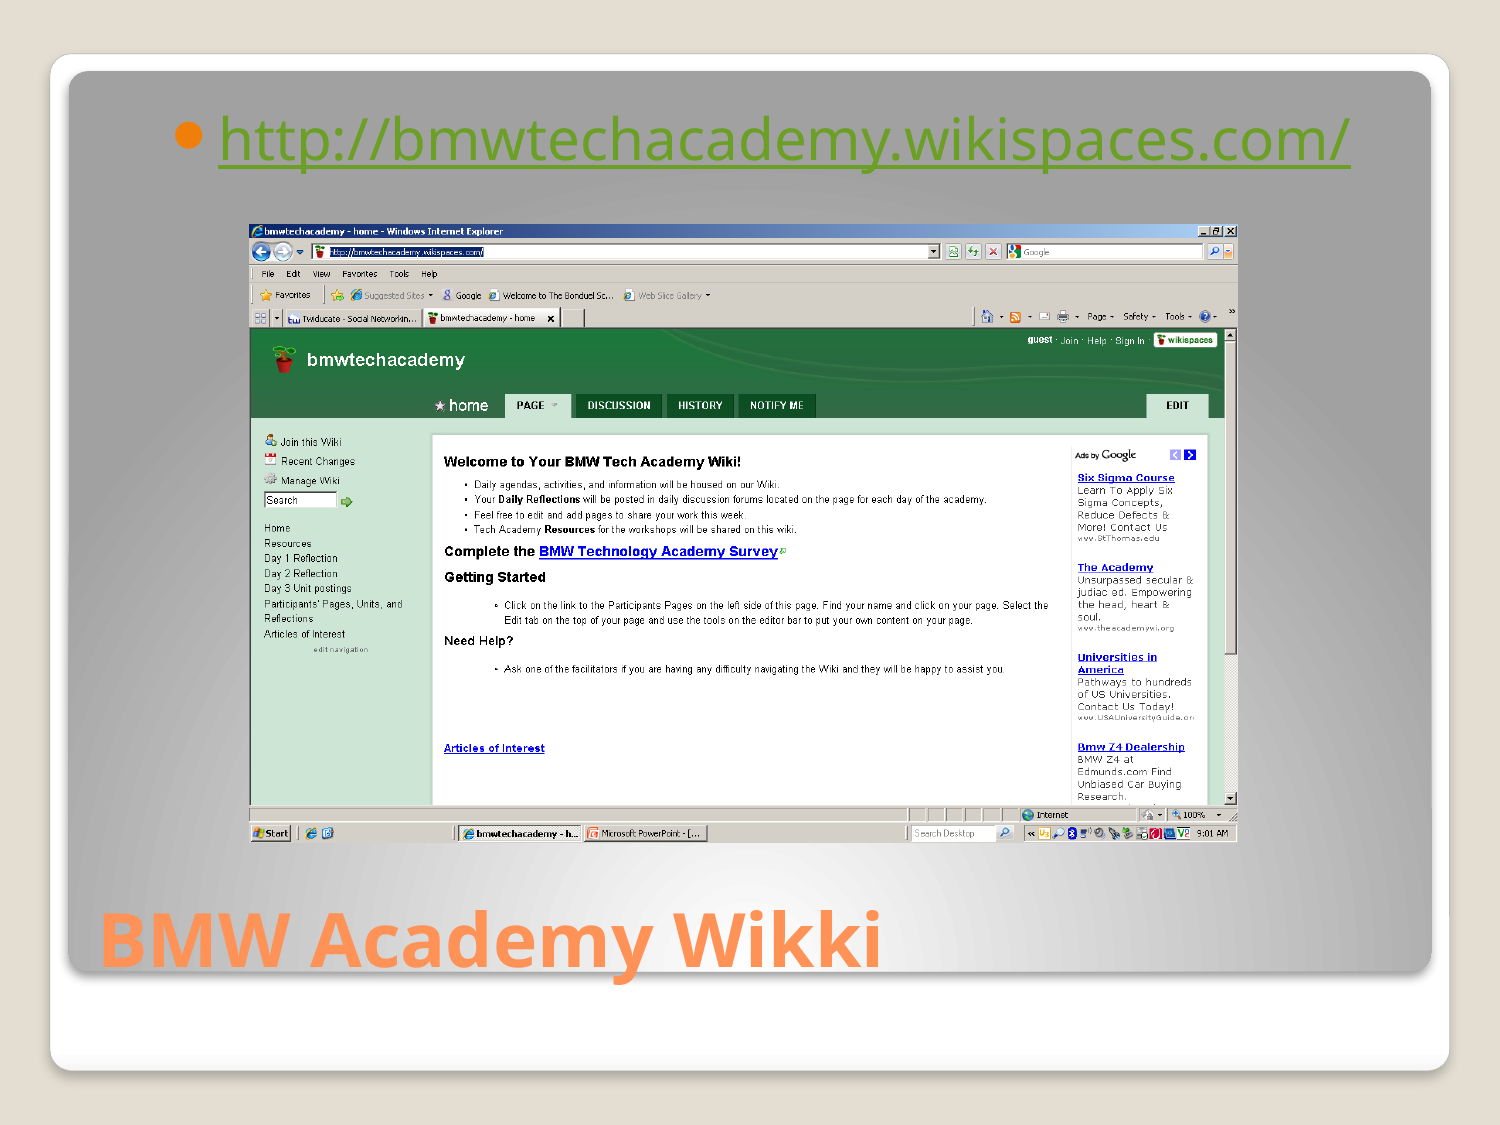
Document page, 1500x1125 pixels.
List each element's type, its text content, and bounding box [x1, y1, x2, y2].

list http://bmwtechacademy.wikispaces.com/ [82, 86, 1426, 775]
picture [249, 224, 1238, 843]
title BMW Academy Wikki [82, 817, 1425, 991]
